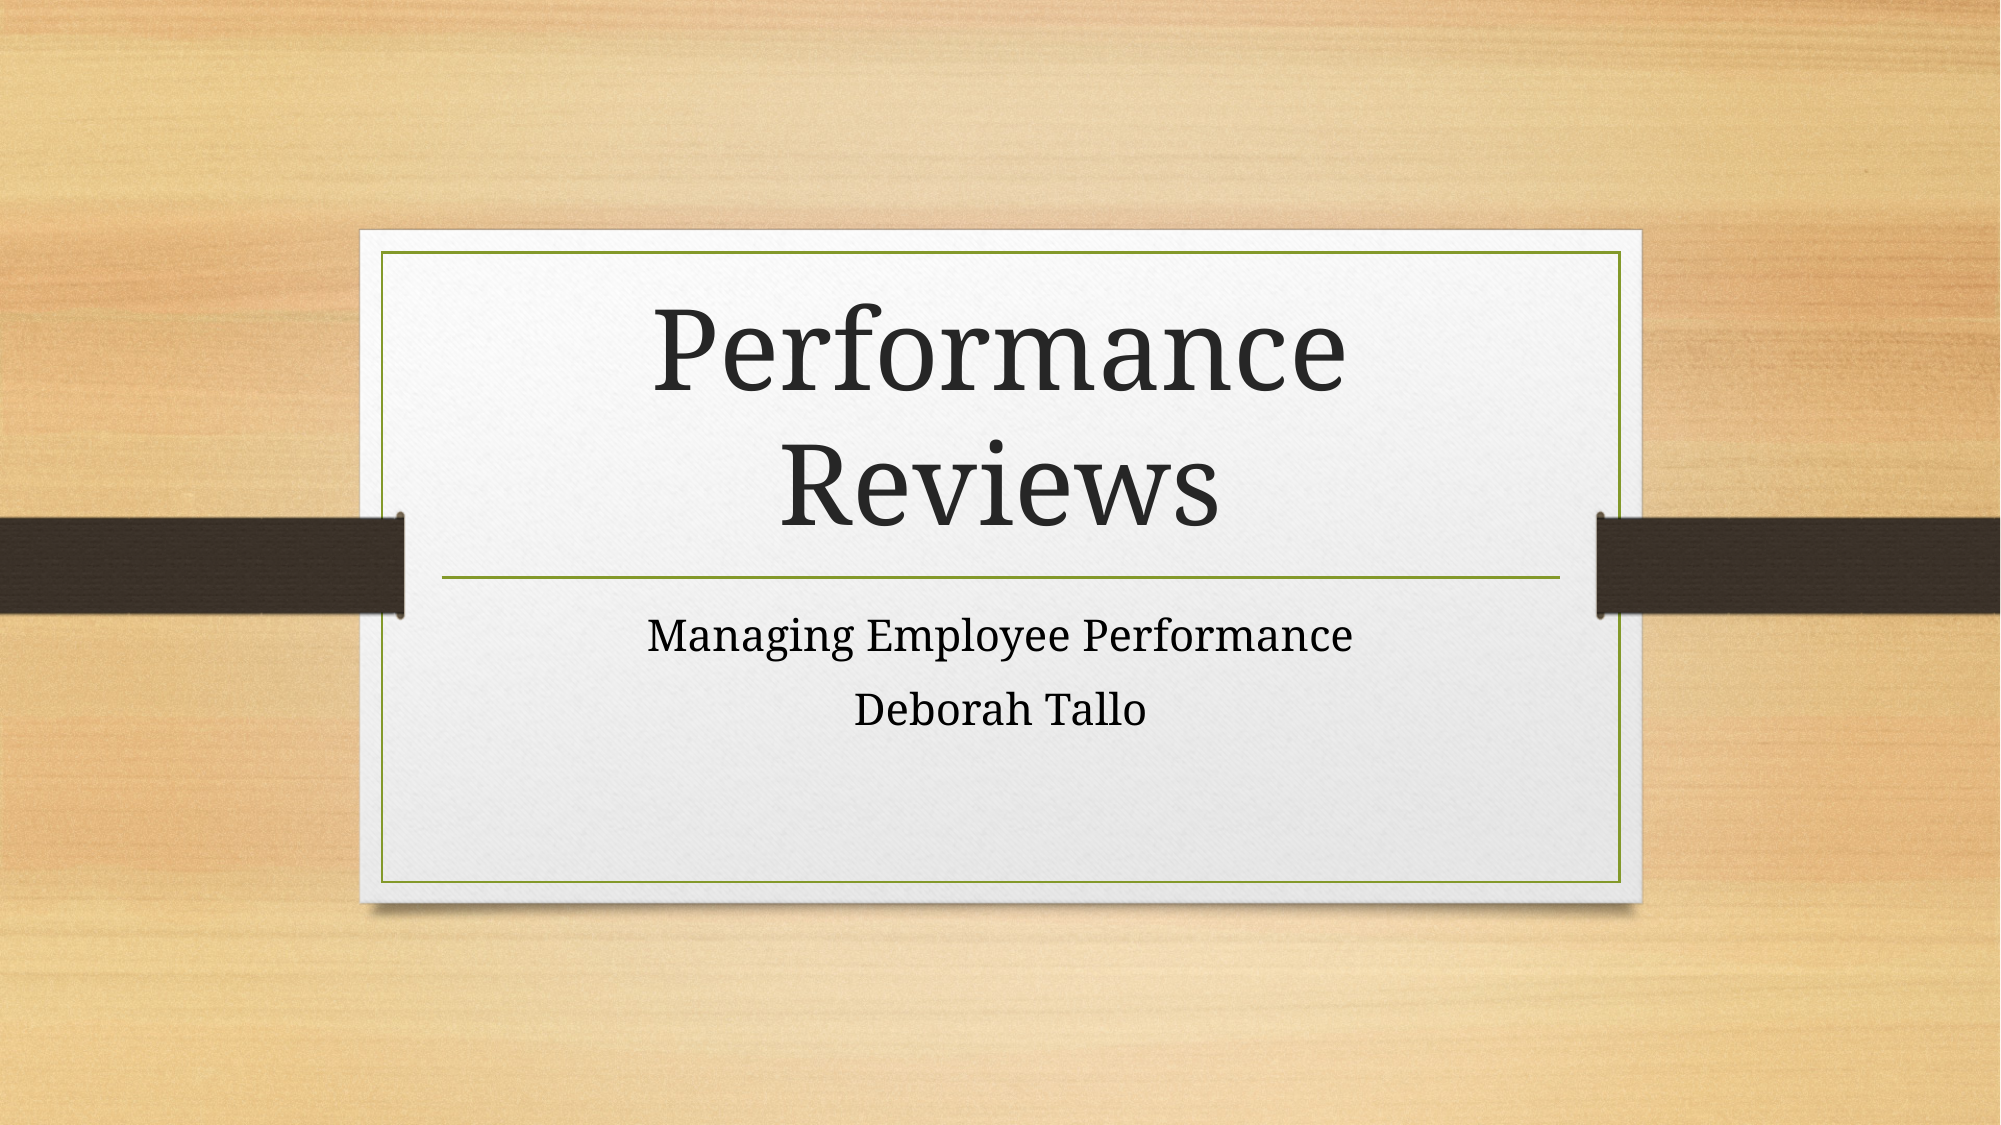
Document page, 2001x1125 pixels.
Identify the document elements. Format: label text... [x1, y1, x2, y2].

subtitle Managing Employee Performance Deborah Tallo [441, 600, 1560, 817]
title Performance Reviews [441, 306, 1560, 556]
picture [0, 0, 2001, 1125]
